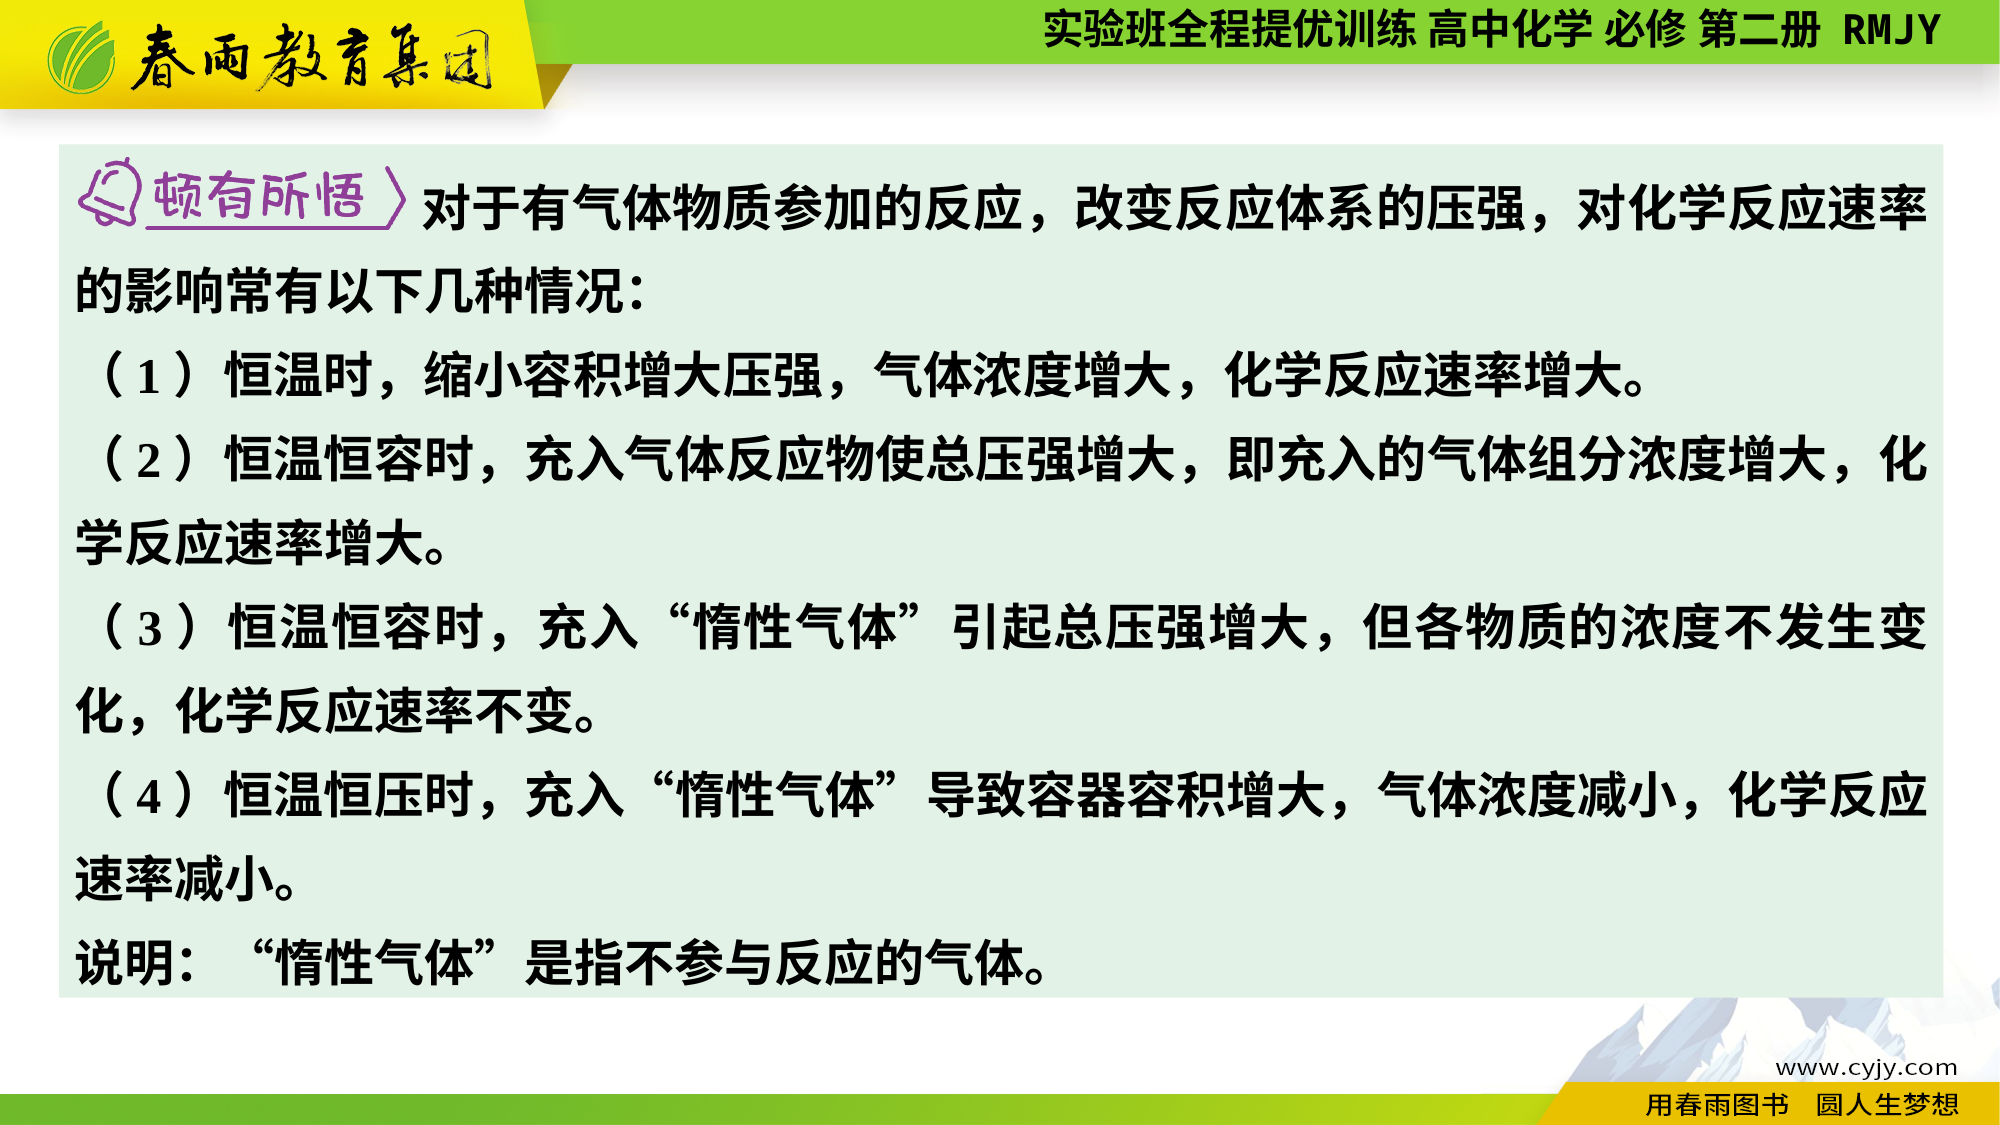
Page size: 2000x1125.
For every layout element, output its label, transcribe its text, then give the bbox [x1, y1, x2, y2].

list 对于有气体物质参加的反应，改变反应体系的压强，对化学反应速率的影响常有以下几种情况： （1）恒温时，缩小容积增大压强，气体浓度增大，化学反应速率增大。 （2）恒温恒容时，充入气体反应物使总压强增大，即充入的气体组分浓度增大，化学反应速率增大。 （3）恒温恒容时，充入“惰性气体”引起总压强增大，但各物质的浓度不发生变化，化学反应速率不变。 （4）恒温恒压时，充入“惰性气体”导致容器容积增大，气体浓度减小，化学反应速率减小。 说明：“惰性气体”是指不参与反应的气体。 [59, 144, 1944, 998]
picture [0, 0, 2000, 1125]
